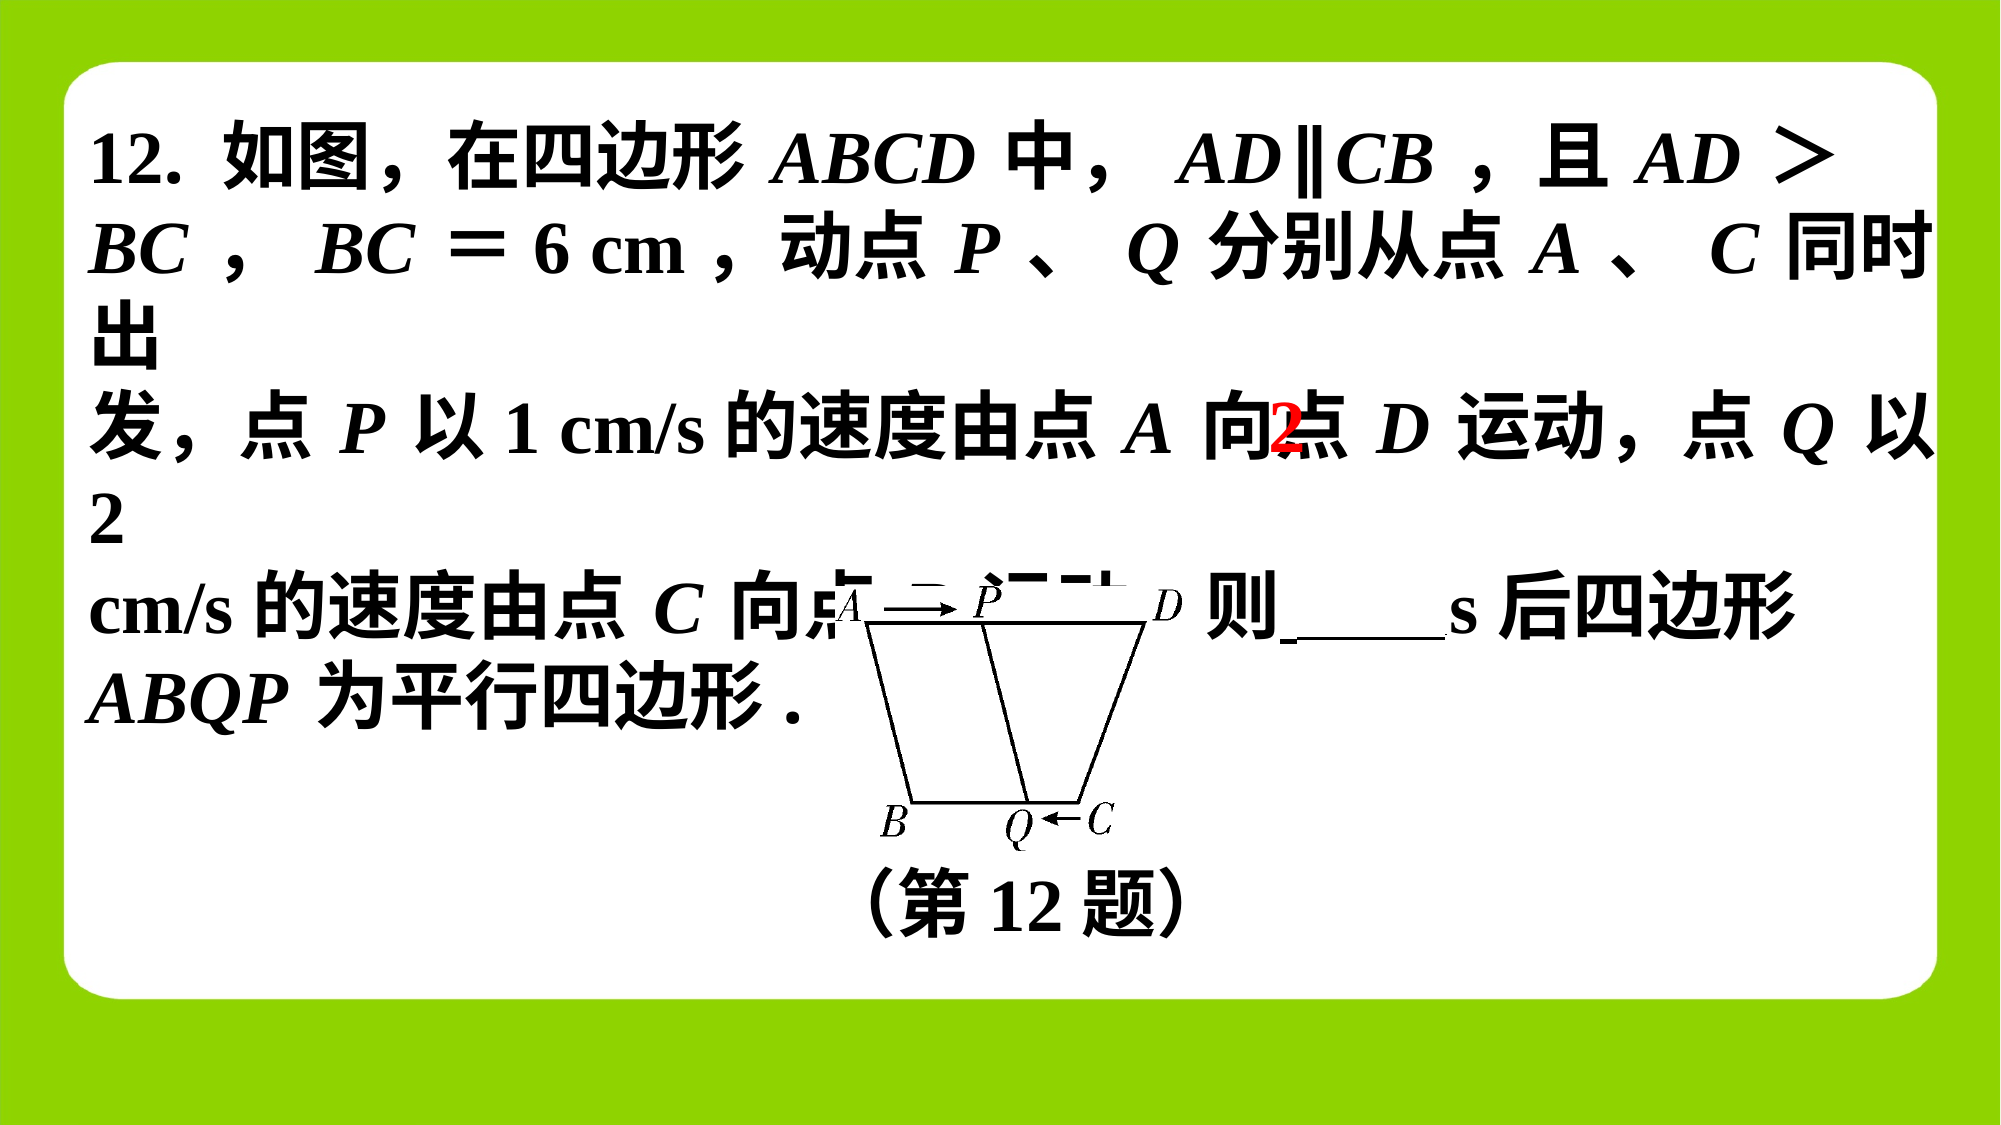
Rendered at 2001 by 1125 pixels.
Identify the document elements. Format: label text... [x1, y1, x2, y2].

picture [0, 0, 2001, 1125]
text_box 12. 如图，在四边形ABCD中，AD∥CB，且AD＞ BC，BC＝6 cm，动点P、Q分别从点A、C同时出 发，点P以1 cm/s的速度由点A向点D运动，点Q以2 cm/s的速度由点C向点B运动，则 s后四边形 ABQP为平行四边形. [88, 108, 1974, 563]
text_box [821, 586, 1201, 948]
text_box 2 [1253, 370, 1397, 476]
